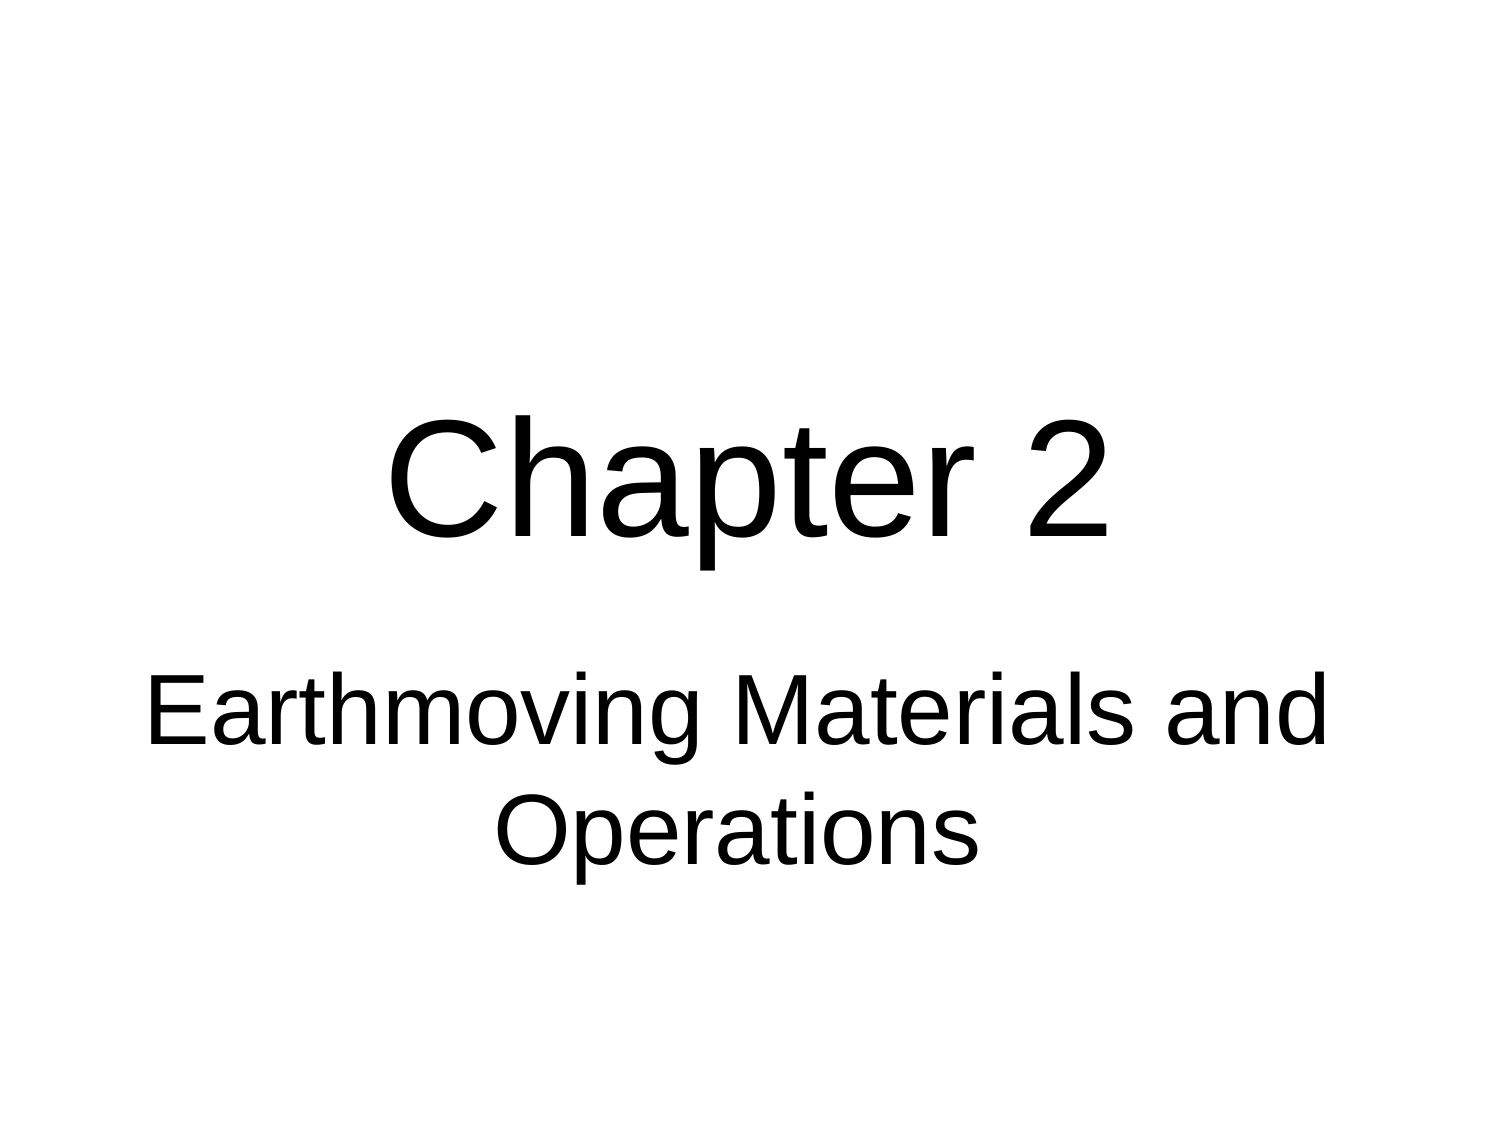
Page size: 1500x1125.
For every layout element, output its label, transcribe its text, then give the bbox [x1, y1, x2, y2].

subtitle Earthmoving Materials and Operations [124, 637, 1351, 926]
title Chapter 2 [112, 349, 1388, 591]
